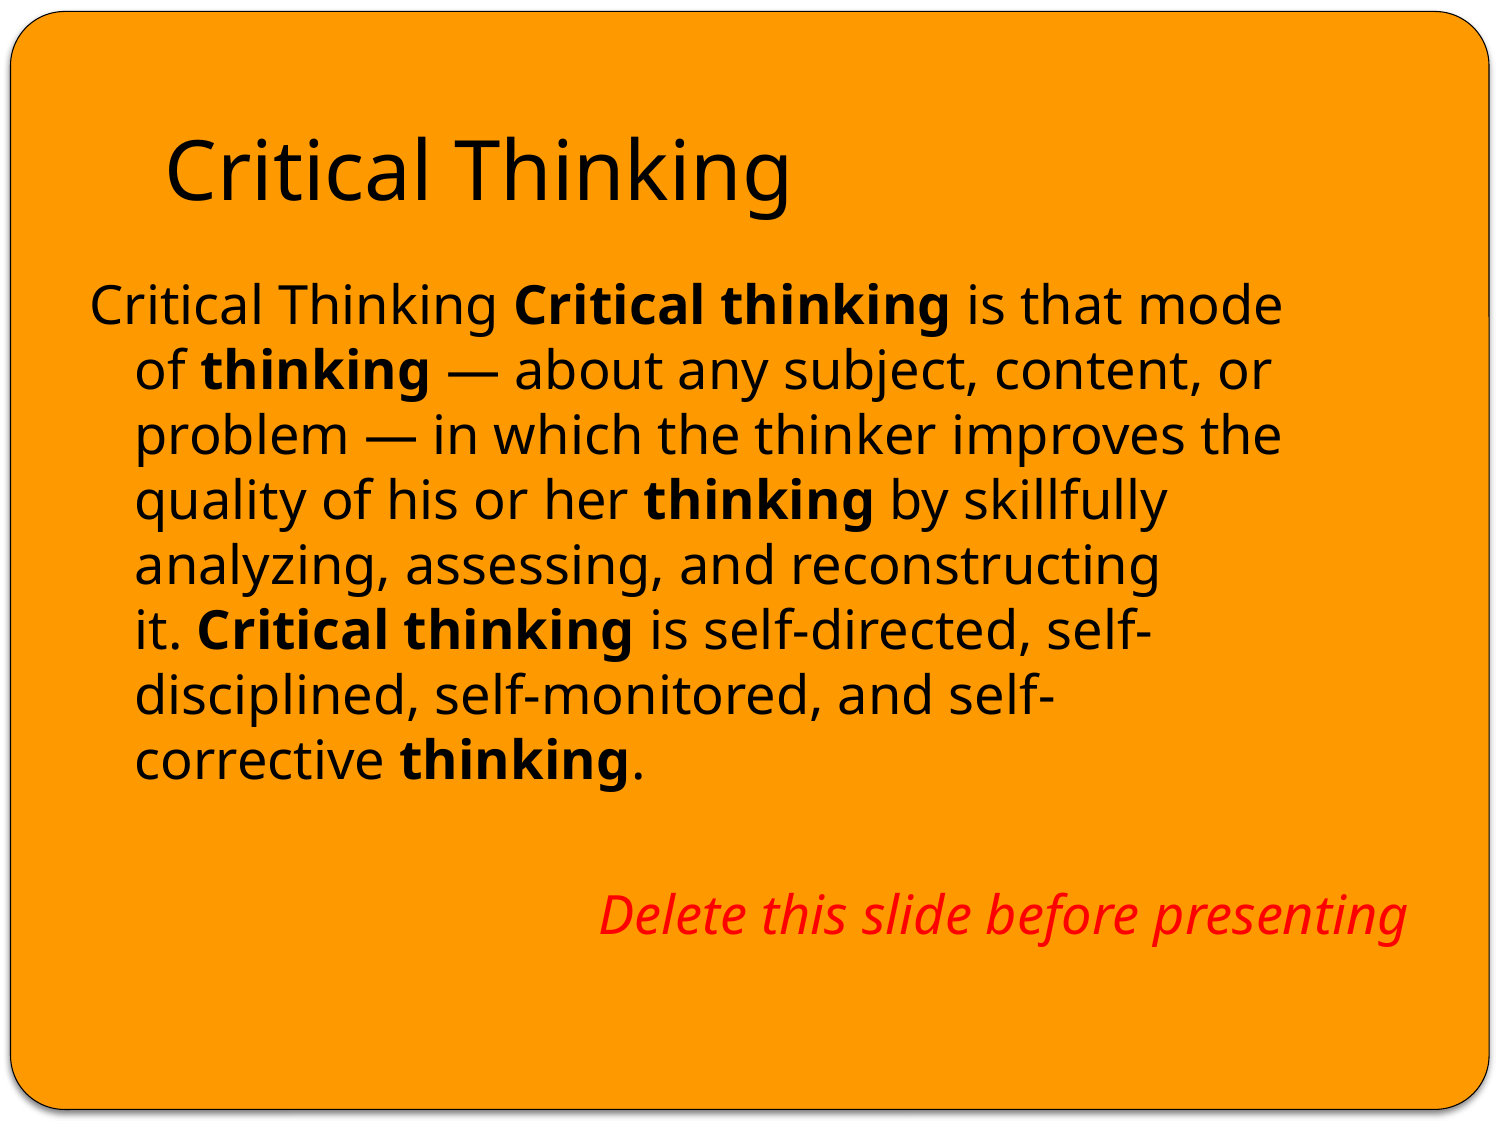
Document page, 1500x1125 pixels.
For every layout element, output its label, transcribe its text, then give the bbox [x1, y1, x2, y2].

title Critical Thinking [150, 45, 1425, 233]
list Critical Thinking Critical thinking is that mode of thinking — about any subject, content, or problem — in which the thinker improves the quality of his or her thinking by skillfully analyzing, assessing, and reconstructing it. Critical thinking is self-directed, self-disciplined, self-monitored, and self-corrective thinking. Delete this slide before presenting [75, 262, 1425, 1125]
